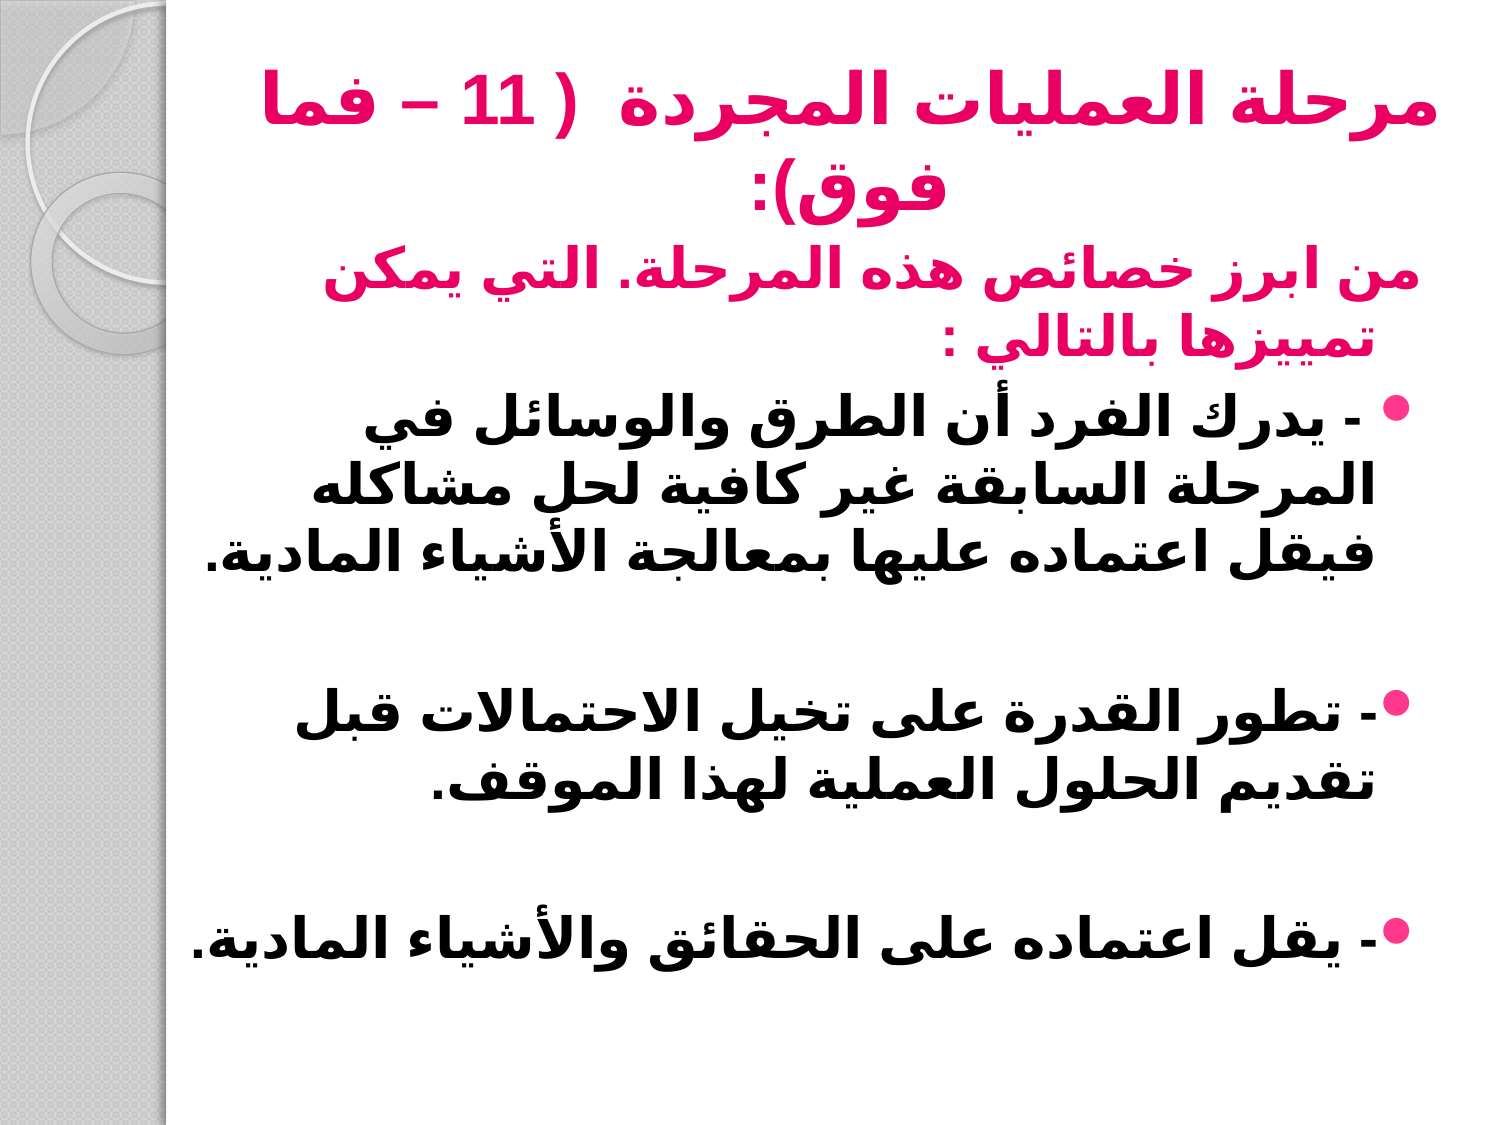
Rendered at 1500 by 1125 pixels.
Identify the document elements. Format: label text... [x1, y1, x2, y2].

list من ابرز خصائص هذه المرحلة. التي يمكن تمييزها بالتالي : - يدرك الفرد أن الطرق والوسائل في المرحلة السابقة غير كافية لحل مشاكله فيقل اعتماده عليها بمعالجة الأشياء المادية. - تطور القدرة على تخيل الاحتمالات قبل تقديم الحلول العملية لهذا الموقف. - يقل اعتماده على الحقائق والأشياء المادية. [174, 224, 1451, 1088]
title مرحلة العمليات المجردة ( 11 – فما فوق): [235, 45, 1466, 233]
